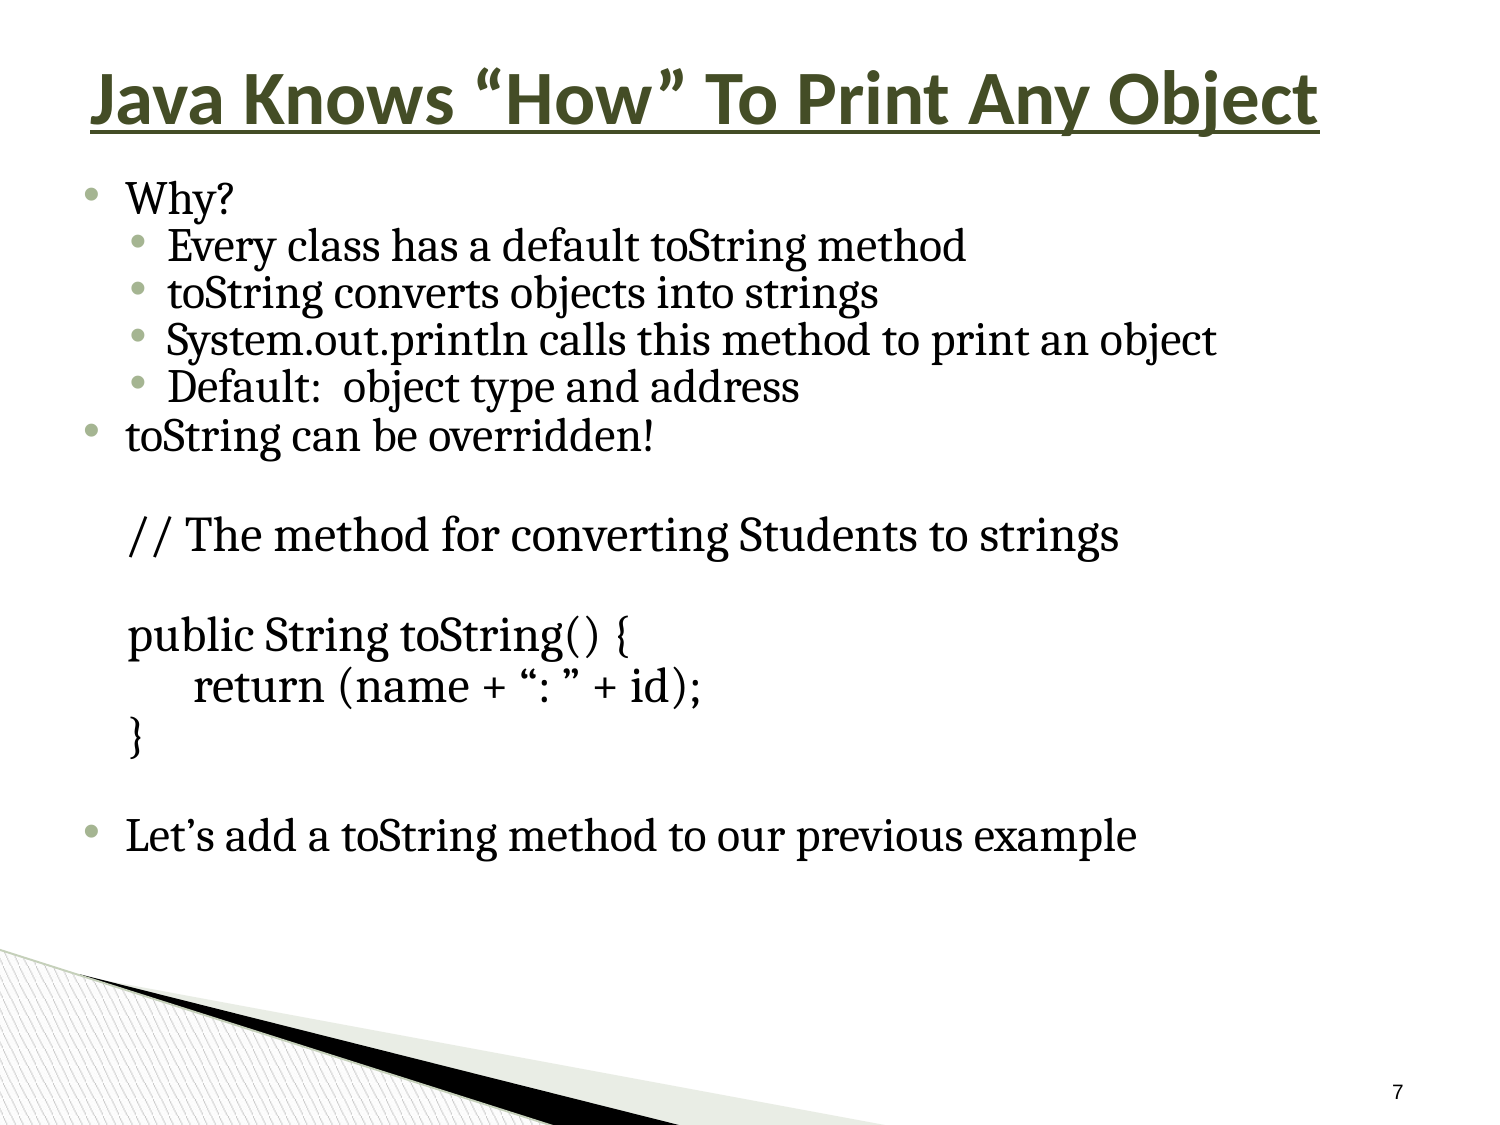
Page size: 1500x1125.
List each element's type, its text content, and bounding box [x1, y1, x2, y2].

list Why? Every class has a default toString method toString converts objects into strings System.out.println calls this method to print an object Default: object type and address toString can be overridden! // The method for converting Students to strings public String toString() { return (name + “: ” + id); } Let’s add a toString method to our previous example [50, 174, 1400, 918]
title Java Knows “How” To Print Any Object [75, 0, 1425, 188]
slide_number ‹#› [1103, 1051, 1419, 1112]
